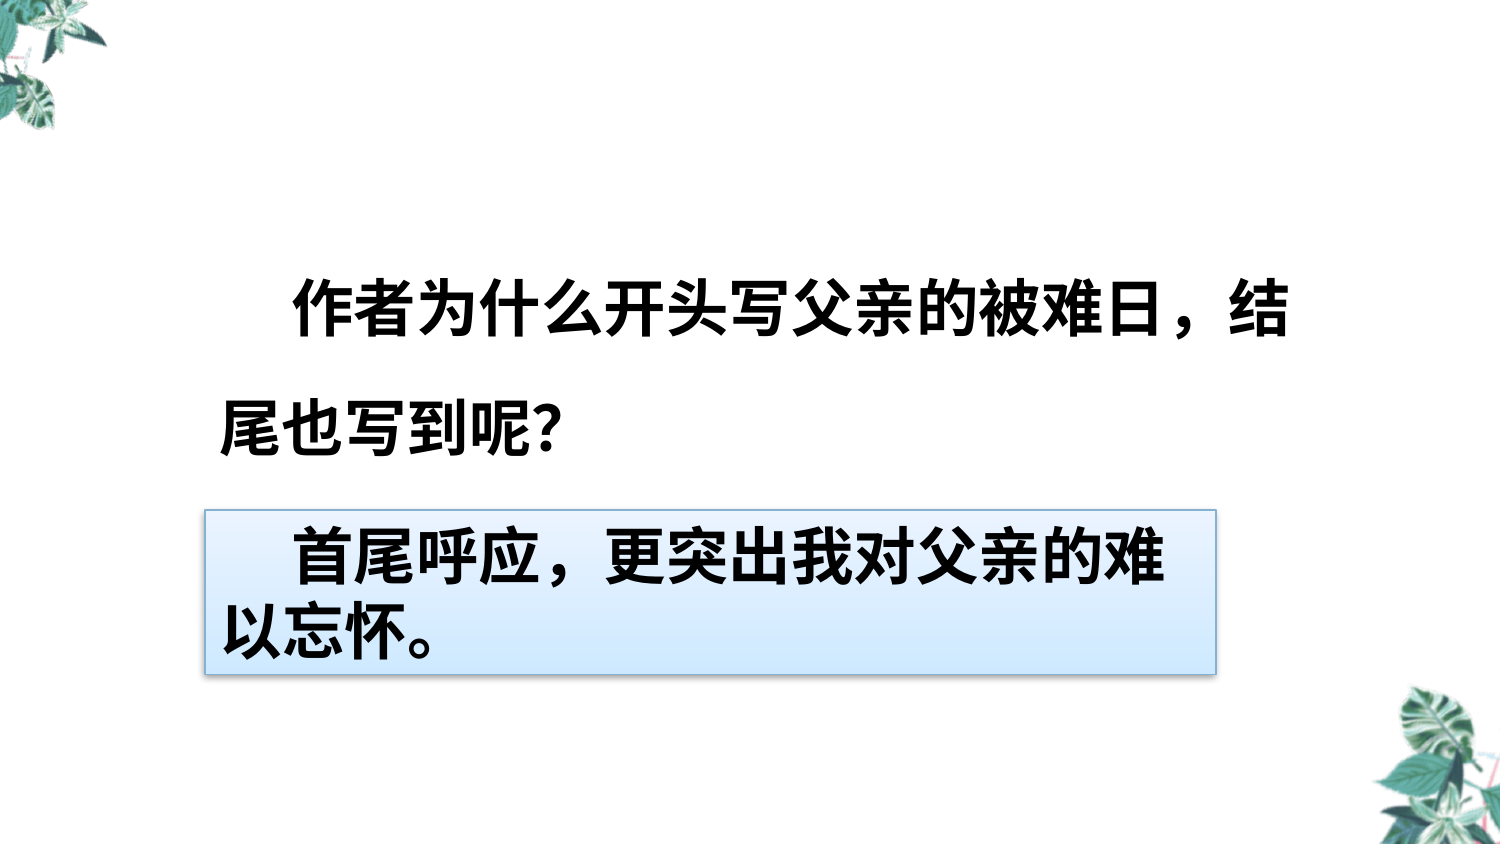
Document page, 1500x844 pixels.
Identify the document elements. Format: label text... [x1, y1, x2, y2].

picture [0, 0, 148, 167]
text_box 作者为什么开头写父亲的被难日，结尾也写到呢？ [204, 216, 1334, 472]
text_box 首尾呼应，更突出我对父亲的难以忘怀。 [204, 509, 1217, 675]
picture [1294, 595, 1500, 844]
